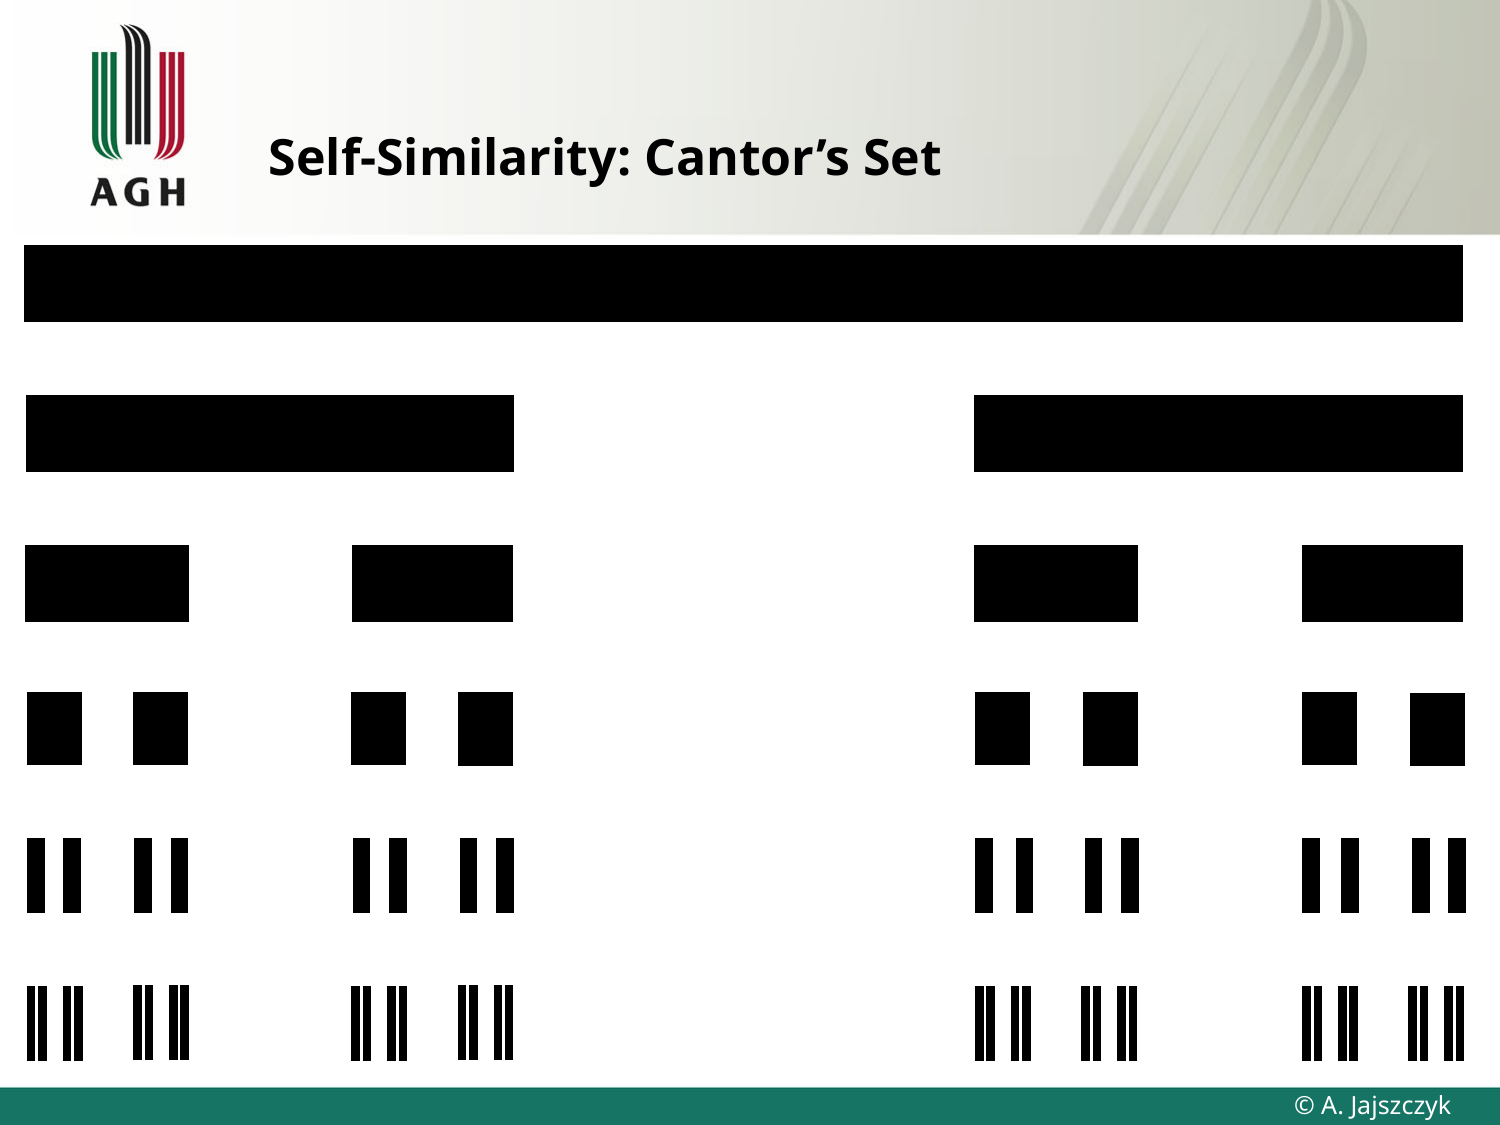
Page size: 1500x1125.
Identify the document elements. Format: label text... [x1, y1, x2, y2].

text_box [25, 395, 1463, 472]
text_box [25, 545, 1463, 622]
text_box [27, 985, 1464, 1061]
title Self-Similarity: Cantor’s Set [253, 78, 1425, 233]
text_box [24, 246, 1463, 321]
picture [0, 0, 1500, 1125]
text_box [27, 838, 1466, 913]
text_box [27, 692, 1466, 766]
